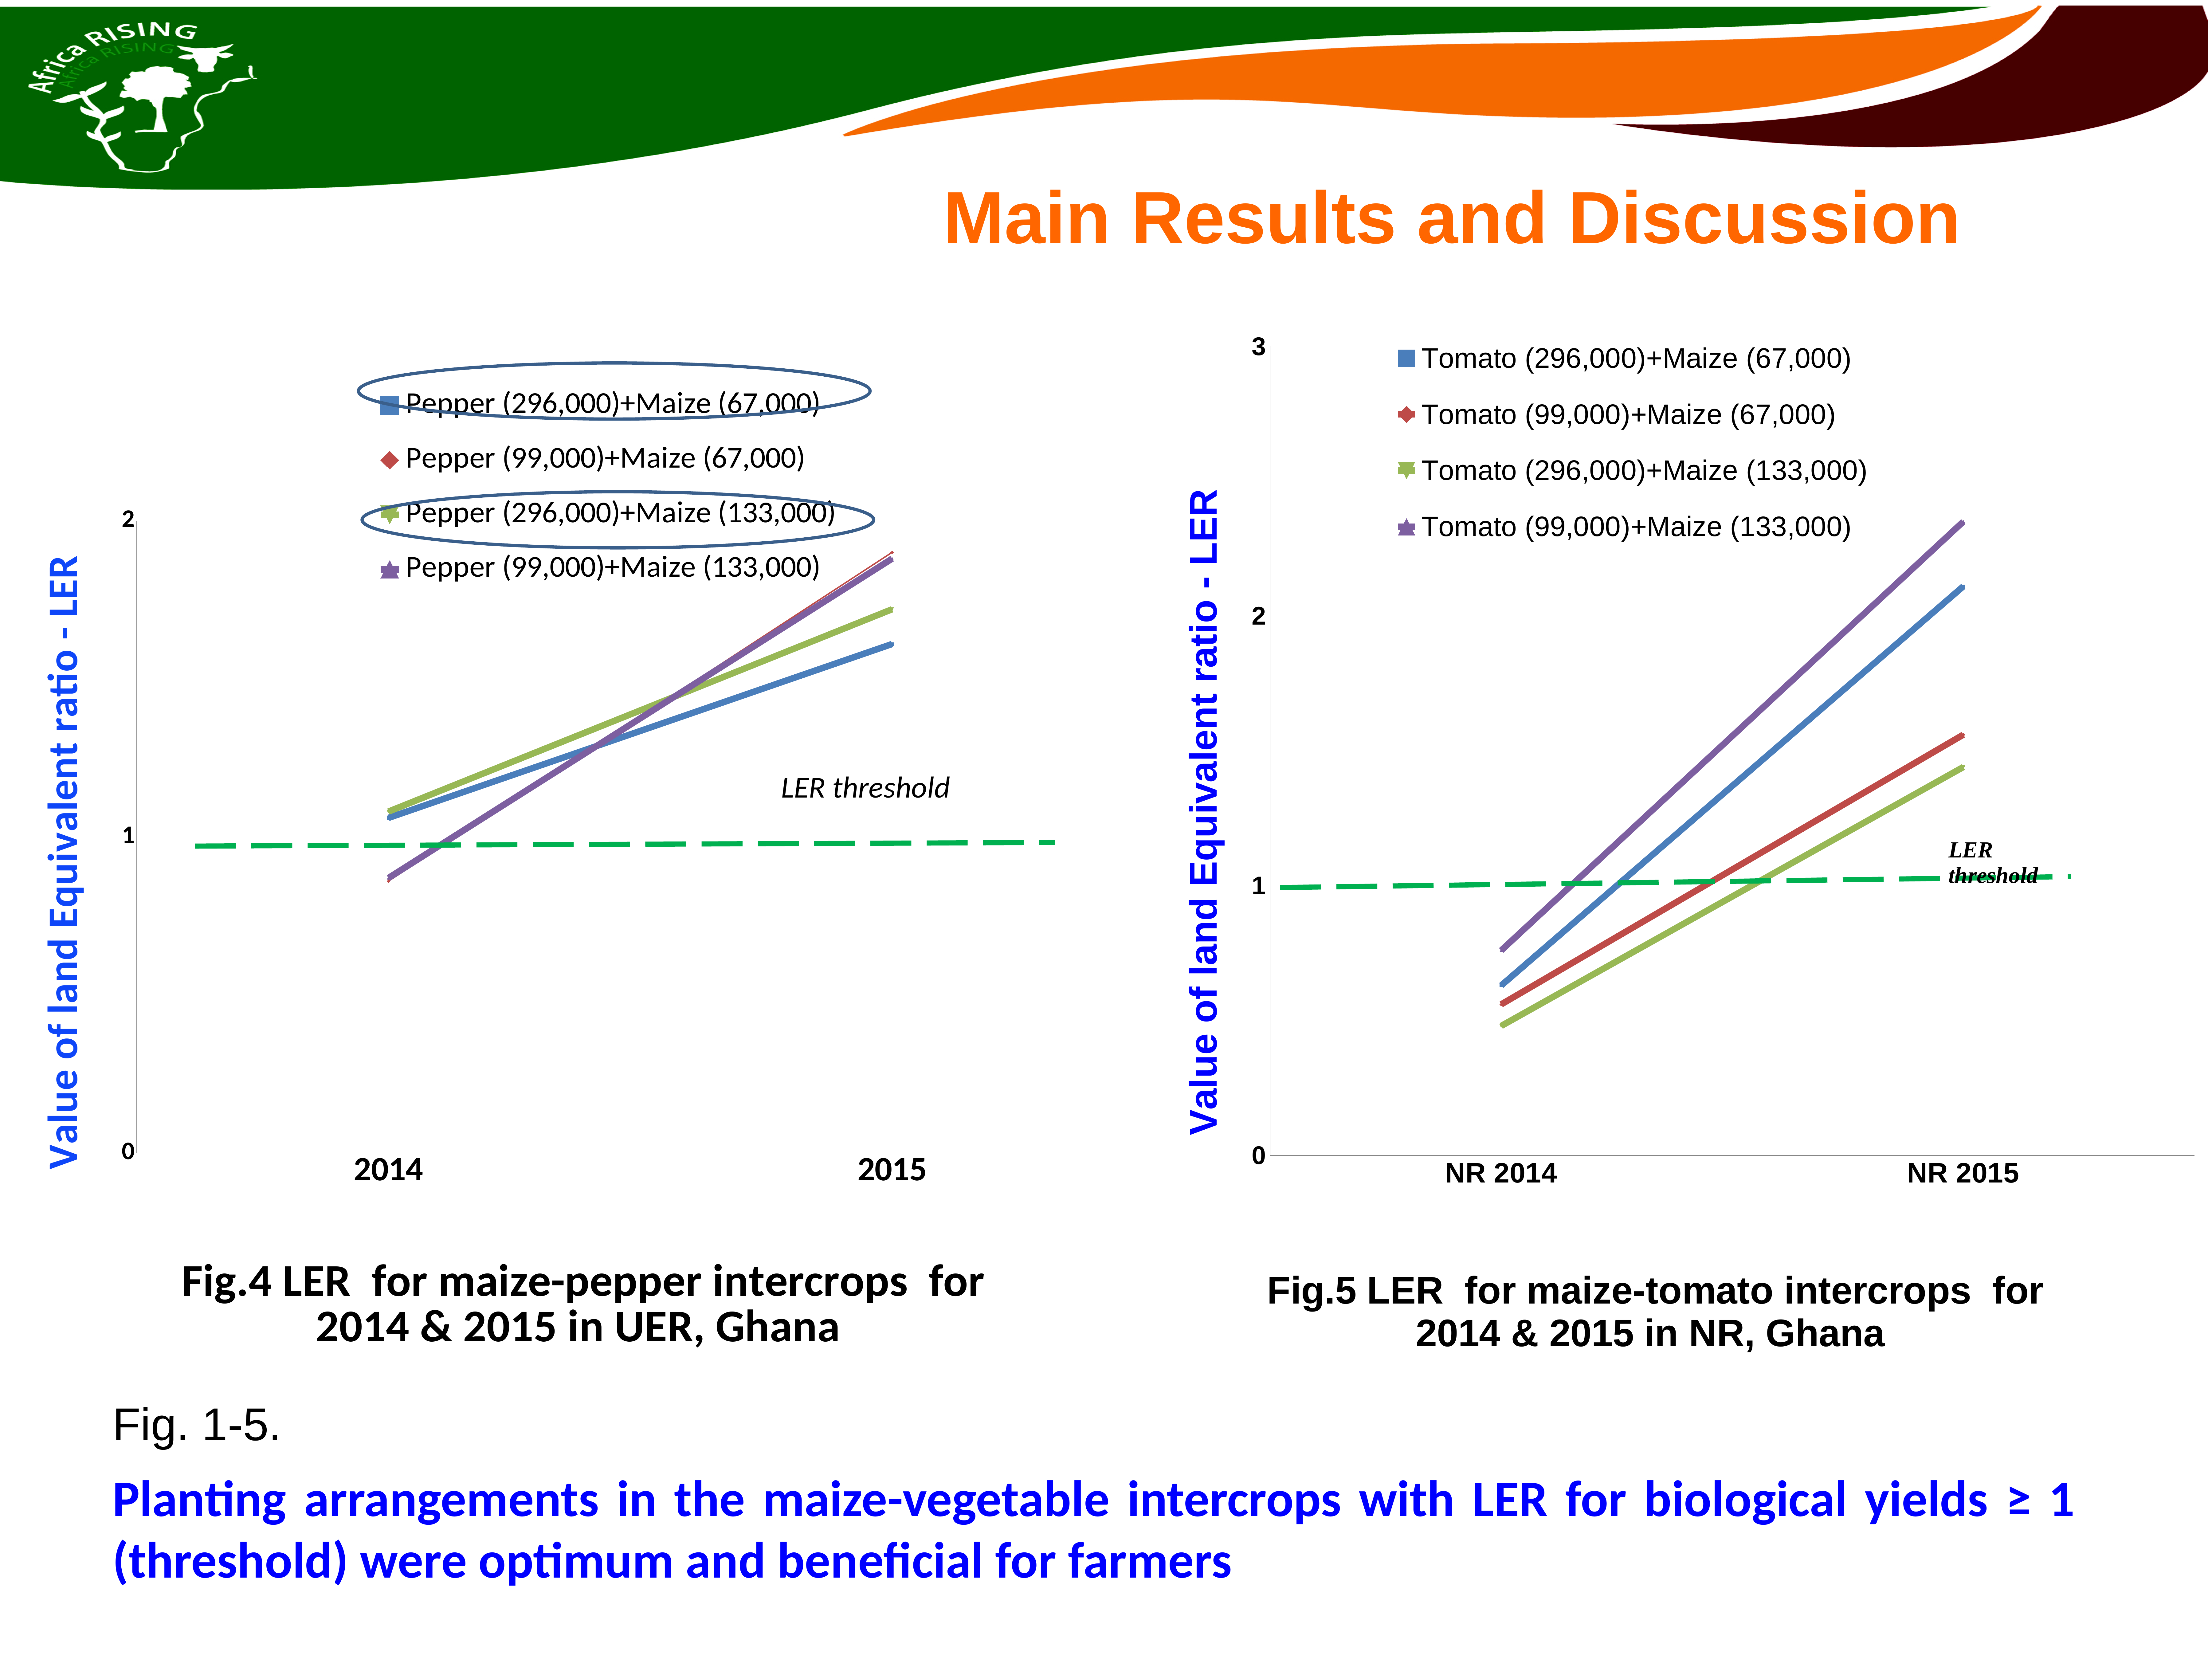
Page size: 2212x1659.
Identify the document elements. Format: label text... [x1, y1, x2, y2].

picture [0, 6, 2208, 190]
text_box Main Results and Discussion [569, 167, 2212, 260]
text_box Fig. 1-5. Planting arrangements in the maize-vegetable intercrops with LER for biological yields ≥ 1 (threshold) were optimum and beneficial for farmers [107, 1391, 2083, 1591]
chart [32, 318, 2195, 1367]
